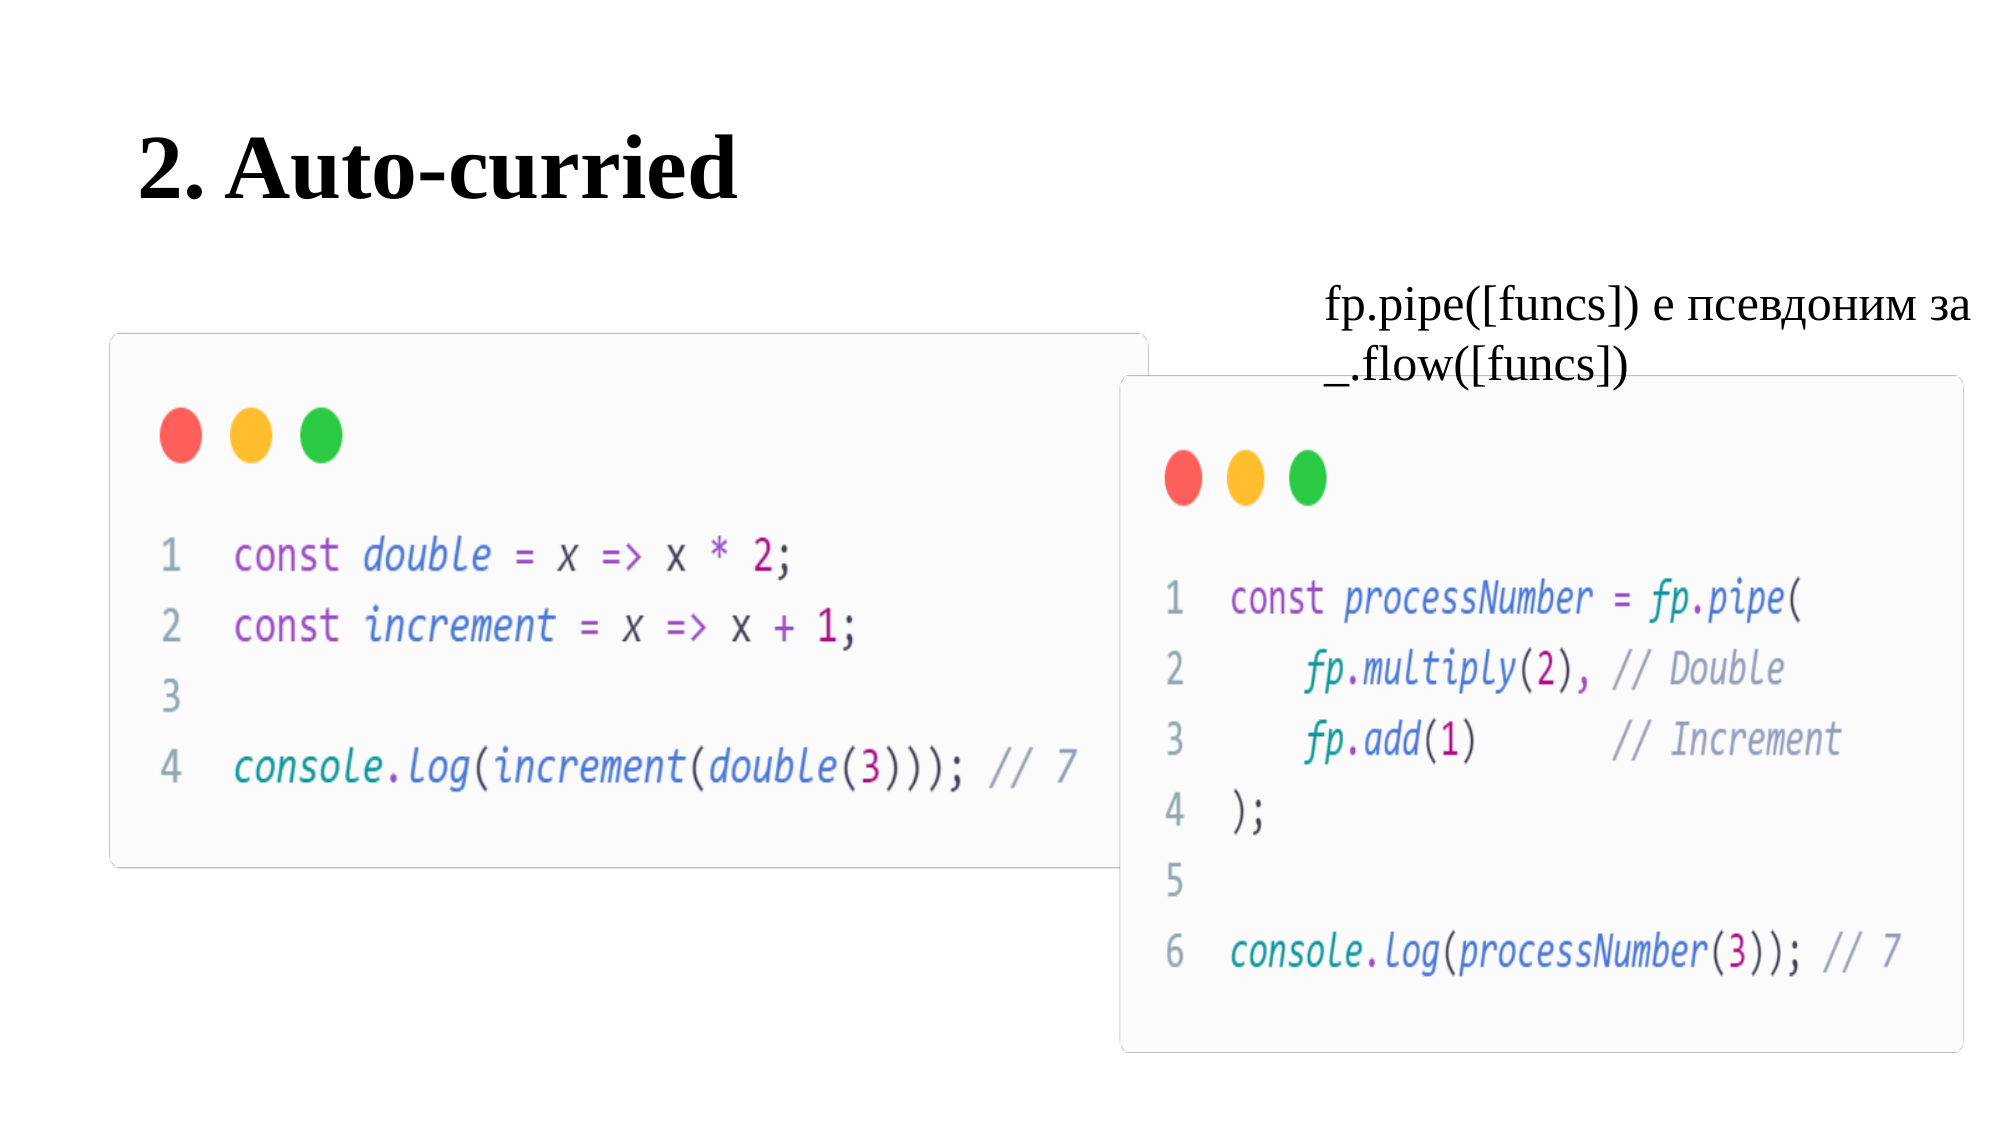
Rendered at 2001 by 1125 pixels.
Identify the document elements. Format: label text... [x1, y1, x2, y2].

picture [0, 189, 2000, 1125]
title 2. Auto-curried [137, 59, 1863, 231]
